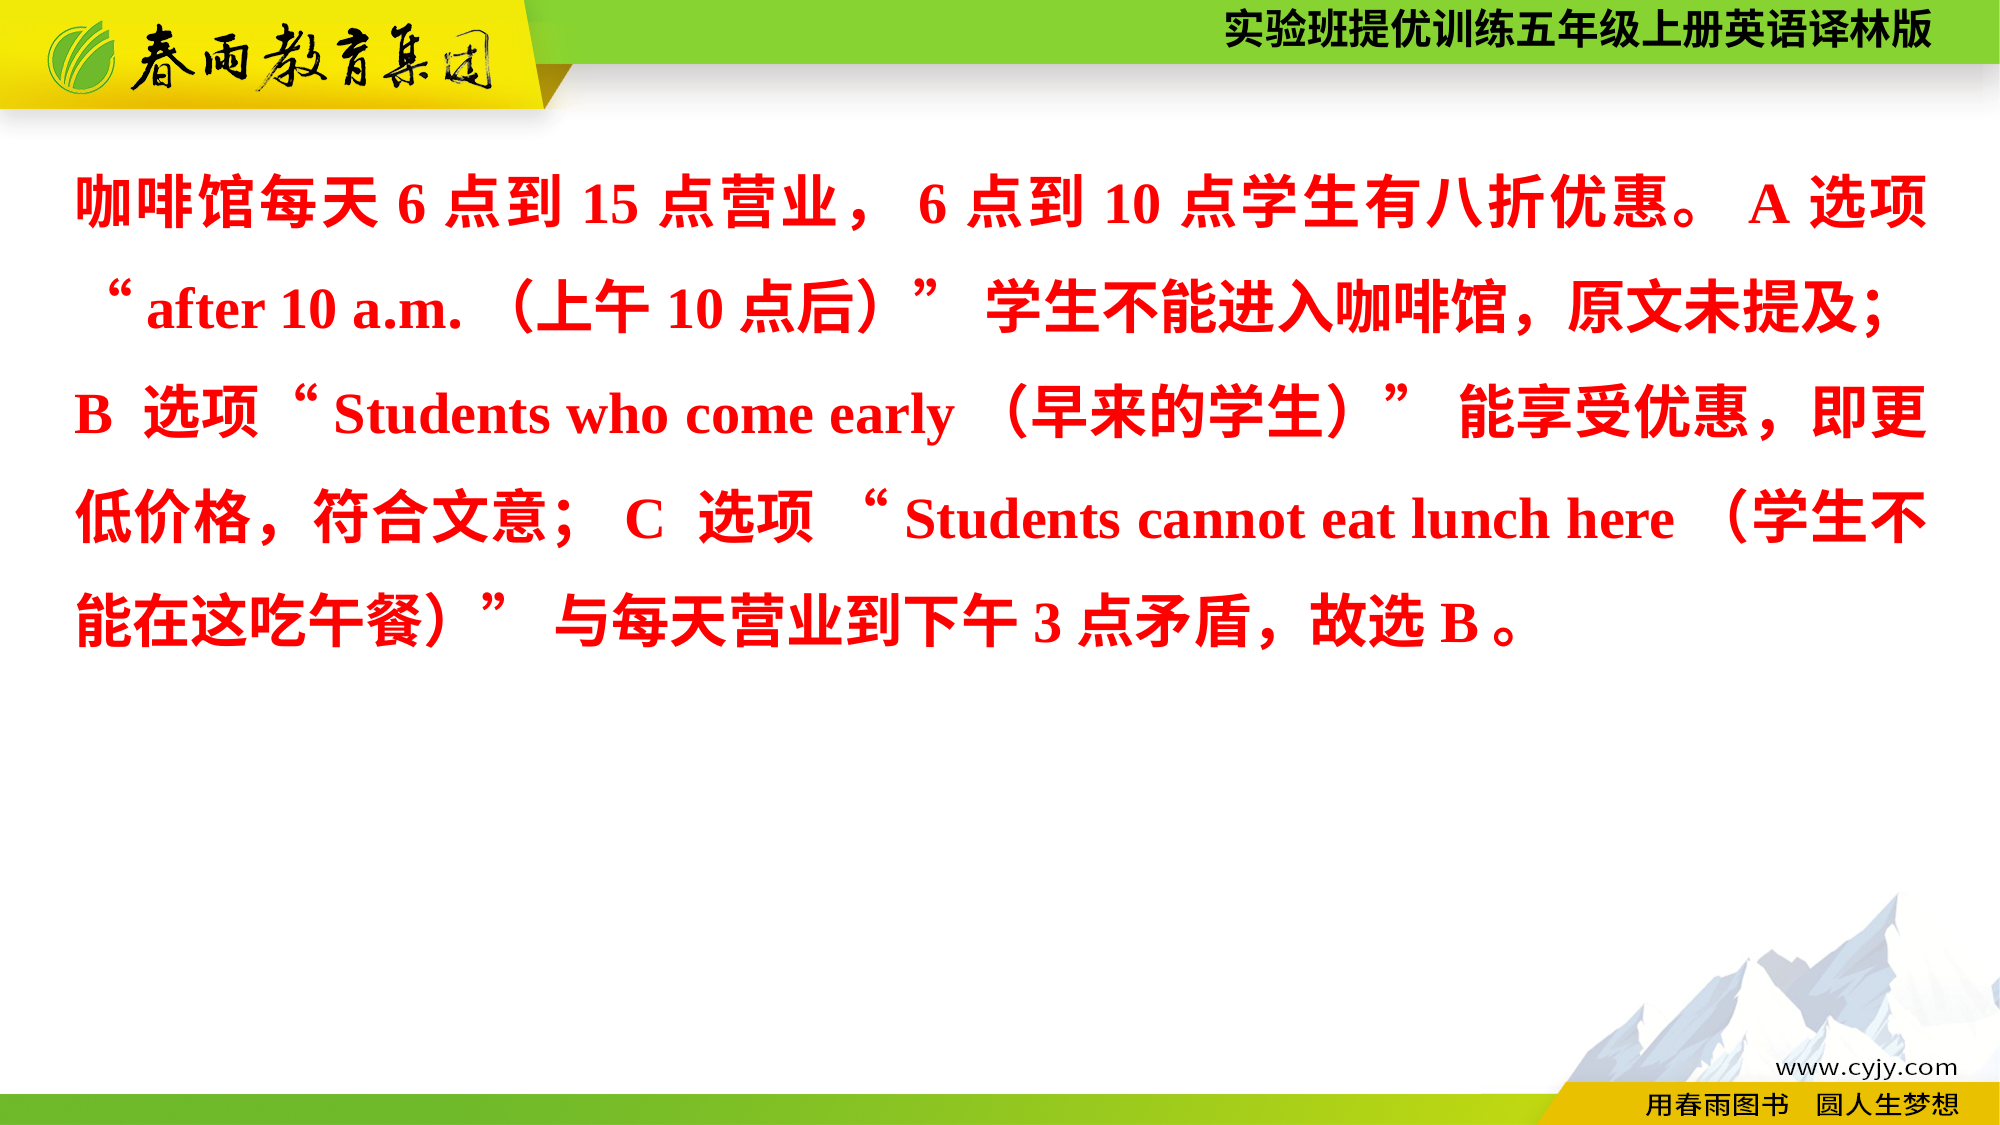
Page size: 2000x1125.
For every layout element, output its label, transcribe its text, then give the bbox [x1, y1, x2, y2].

picture [0, 0, 2000, 1125]
list 咖啡馆每天6点到15点营业，6点到10点学生有八折优惠。A选项 “after 10 a.m.（上午10点后）” 学生不能进入咖啡馆，原文未提及；B 选项“Students who come early（早来的学生）” 能享受优惠，即更低价格，符合文意；C 选项 “Students cannot eat lunch here（学生不能在这吃午餐）” 与每天营业到下午3点矛盾，故选B。 [59, 122, 1944, 655]
